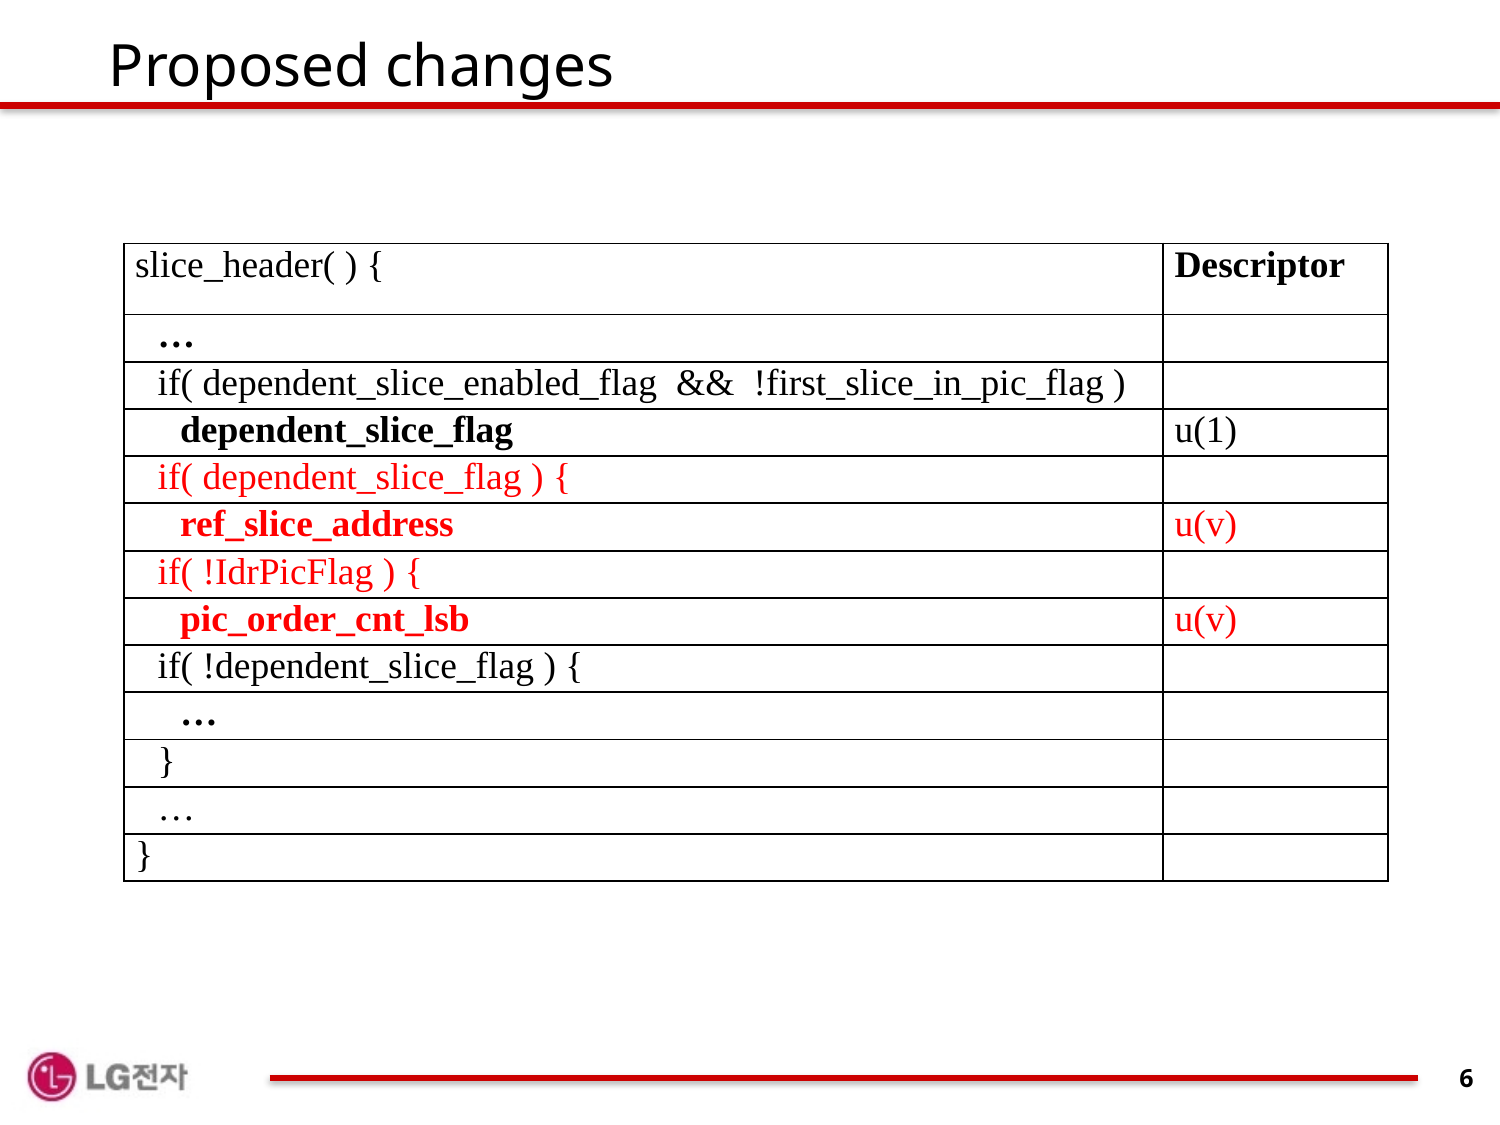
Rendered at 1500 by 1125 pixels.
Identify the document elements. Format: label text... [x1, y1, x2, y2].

table_cell ref_slice_address [125, 504, 1162, 550]
table_cell } [125, 835, 1162, 880]
table_cell [1164, 363, 1387, 408]
table_cell [1164, 646, 1387, 691]
table_cell u(1) [1164, 410, 1387, 455]
table_cell if( dependent_slice_enabled_flag && !first_slice_in_pic_flag ) [125, 363, 1162, 408]
table_cell if( !IdrPicFlag ) { [125, 552, 1162, 597]
table_cell [1164, 788, 1387, 833]
table_cell [1164, 835, 1387, 880]
table_cell [1164, 315, 1387, 361]
table_header slice_header( ) { [125, 244, 1162, 314]
table_cell u(v) [1164, 599, 1387, 644]
table_cell } [125, 740, 1162, 786]
table_cell [1164, 457, 1387, 502]
table_cell … [125, 693, 1162, 739]
title Proposed changes [93, 32, 1243, 94]
table_cell if( dependent_slice_flag ) { [125, 457, 1162, 502]
table_cell if( !dependent_slice_flag ) { [125, 646, 1162, 691]
table_cell [1164, 740, 1387, 786]
table_cell [1164, 552, 1387, 597]
picture [0, 1037, 249, 1125]
table_cell … [125, 788, 1162, 833]
table_cell pic_order_cnt_lsb [125, 599, 1162, 644]
slide_number 6 [1417, 1054, 1489, 1114]
table_cell … [125, 315, 1162, 361]
table_cell [1164, 693, 1387, 739]
table_cell u(v) [1164, 504, 1387, 550]
table_cell dependent_slice_flag [125, 410, 1162, 455]
table_header Descriptor [1164, 244, 1387, 314]
